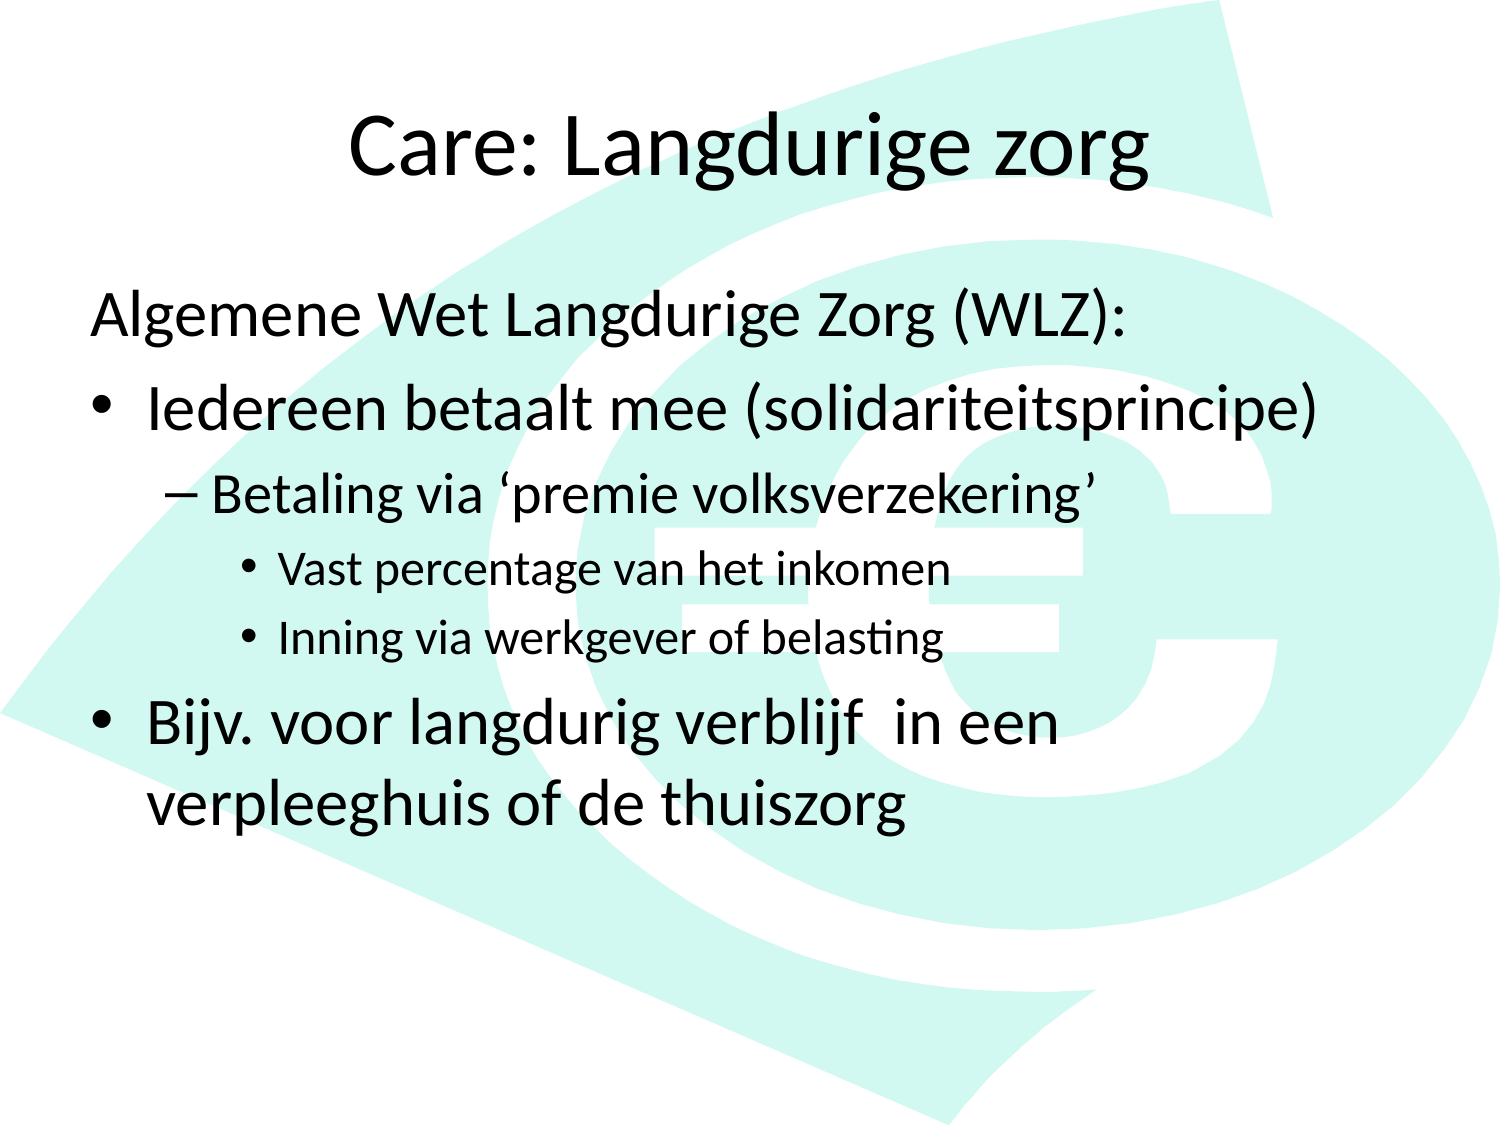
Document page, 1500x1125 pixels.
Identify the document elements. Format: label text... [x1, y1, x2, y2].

title Care: Langdurige zorg [75, 45, 1425, 233]
list Algemene Wet Langdurige Zorg (WLZ): Iedereen betaalt mee (solidariteitsprincipe) Betaling via ‘premie volksverzekering’ Vast percentage van het inkomen Inning via werkgever of belasting Bijv. voor langdurig verblijf in een verpleeghuis of de thuiszorg [75, 262, 1425, 1005]
